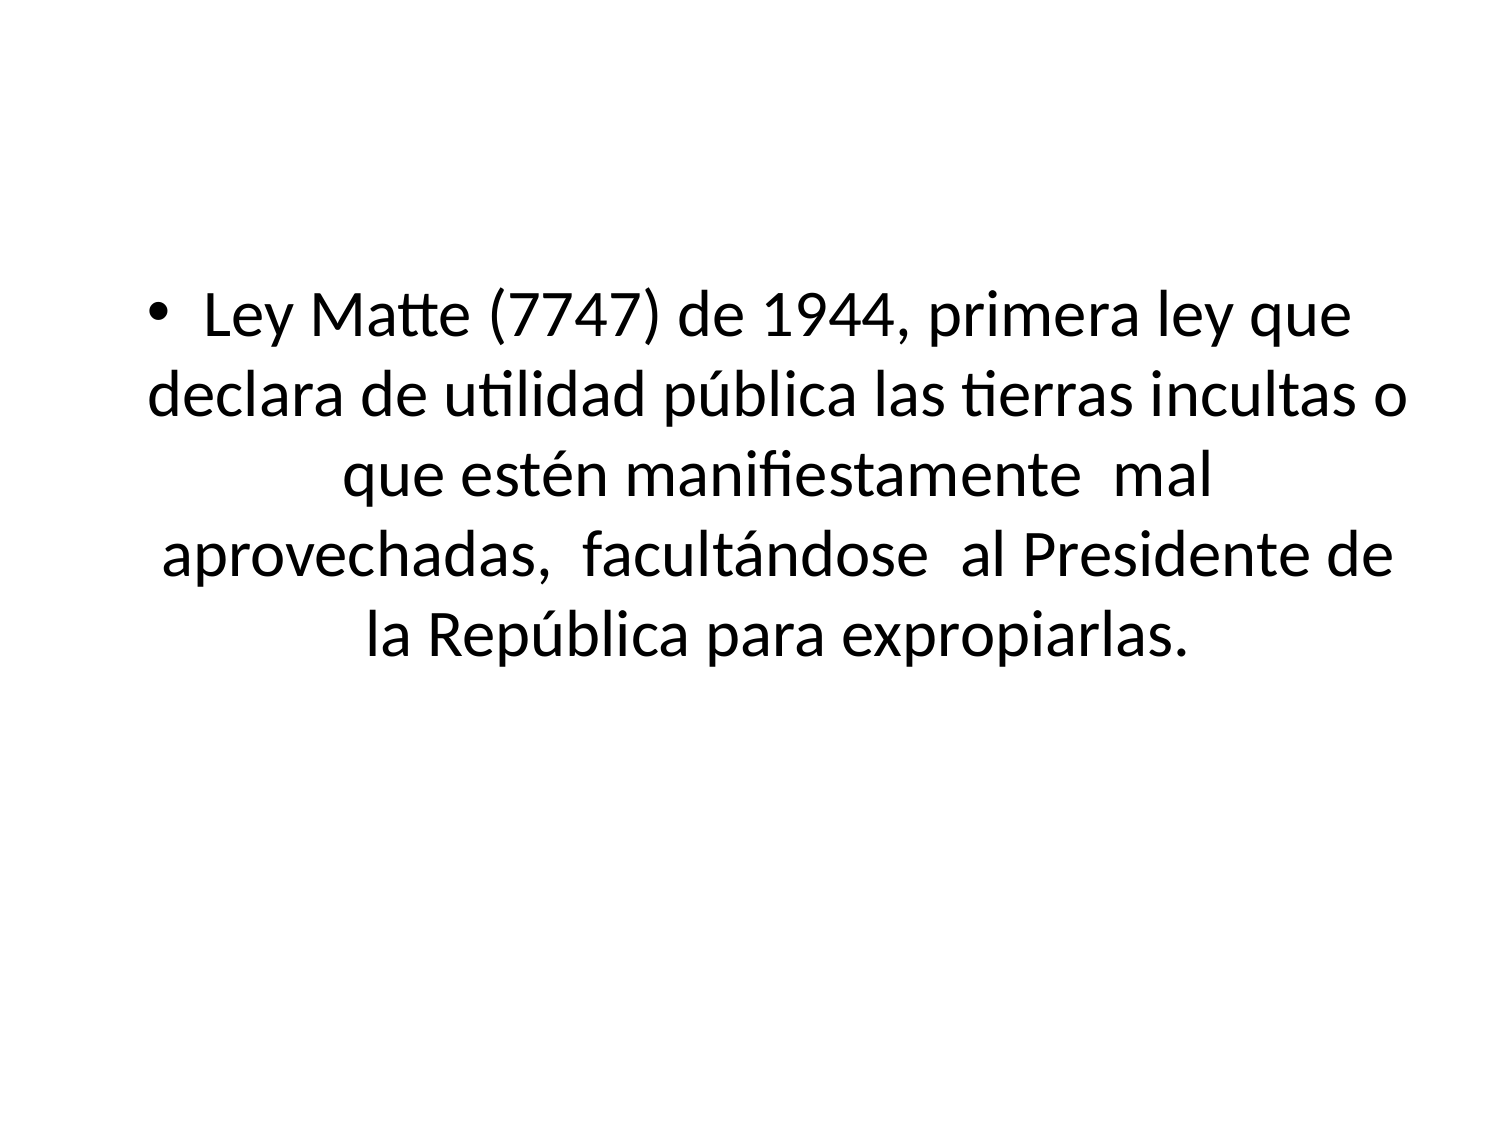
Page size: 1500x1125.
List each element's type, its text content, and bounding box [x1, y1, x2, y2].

list Ley Matte (7747) de 1944, primera ley que declara de utilidad pública las tierras incultas o que estén manifiestamente mal aprovechadas, facultándose al Presidente de la República para expropiarlas. [75, 262, 1425, 1005]
